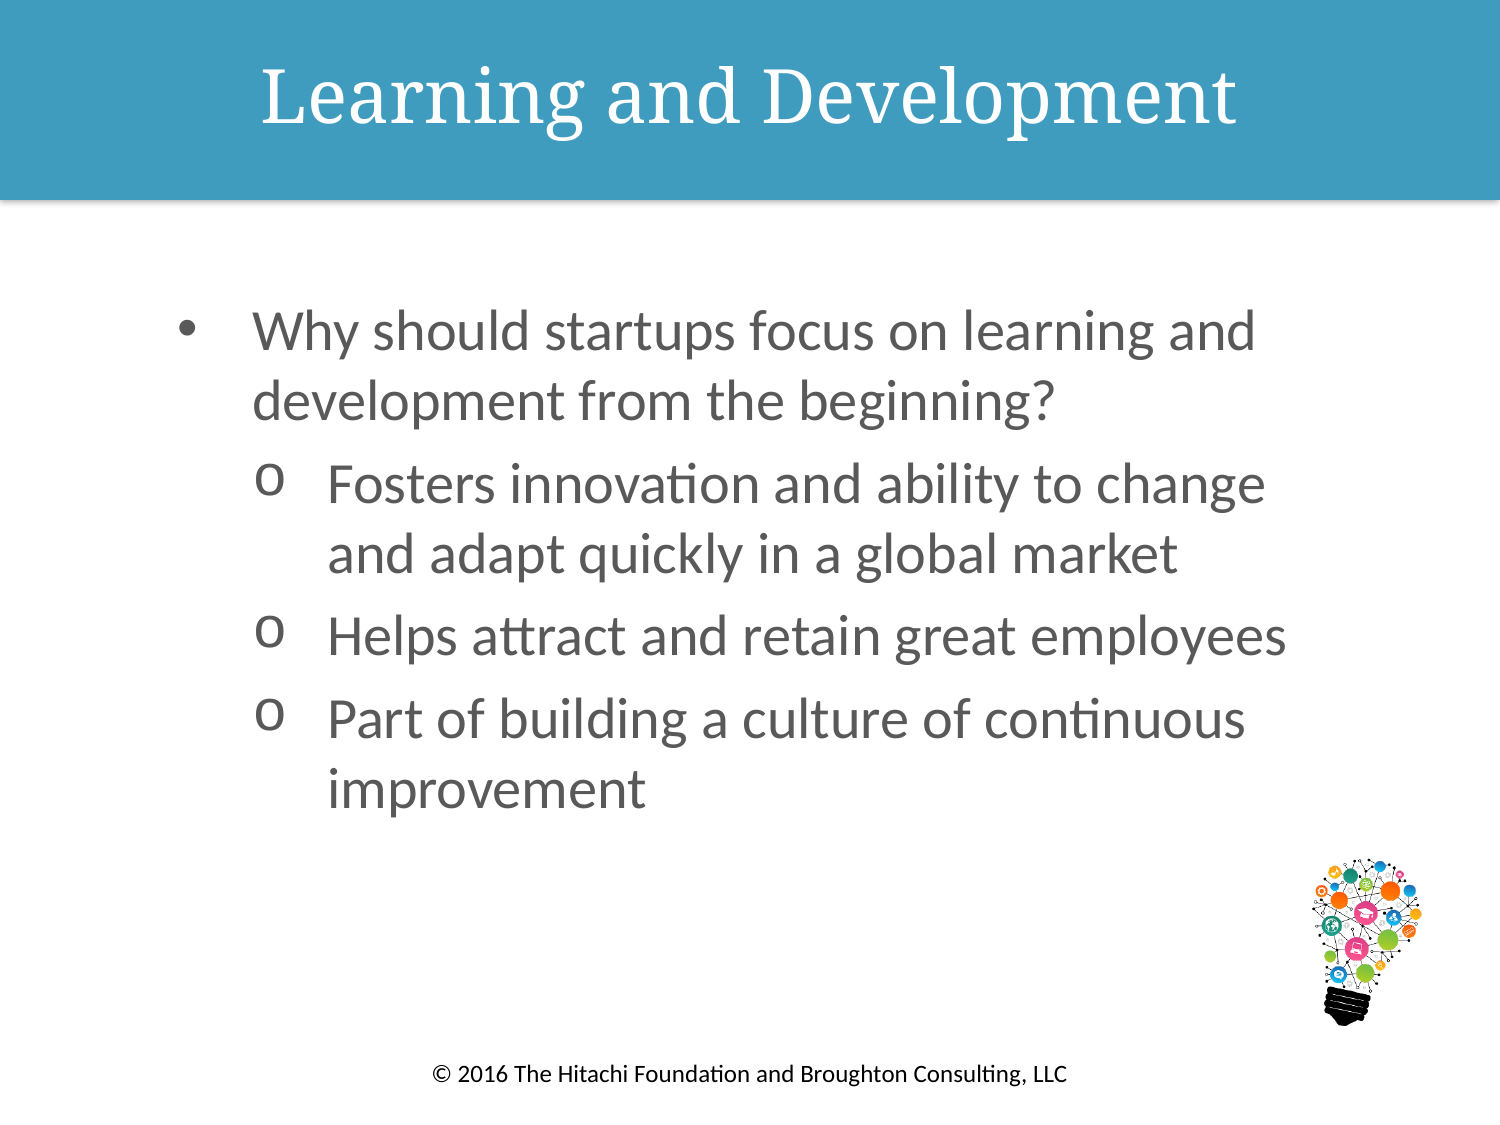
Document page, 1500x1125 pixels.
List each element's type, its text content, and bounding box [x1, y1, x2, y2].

title Learning and Development [112, 24, 1388, 163]
picture [1312, 857, 1422, 1026]
text_box Why should startups focus on learning and development from the beginning? Fosters innovation and ability to change and adapt quickly in a global market Helps attract and retain great employees Part of building a culture of continuous improvement [87, 285, 1338, 900]
